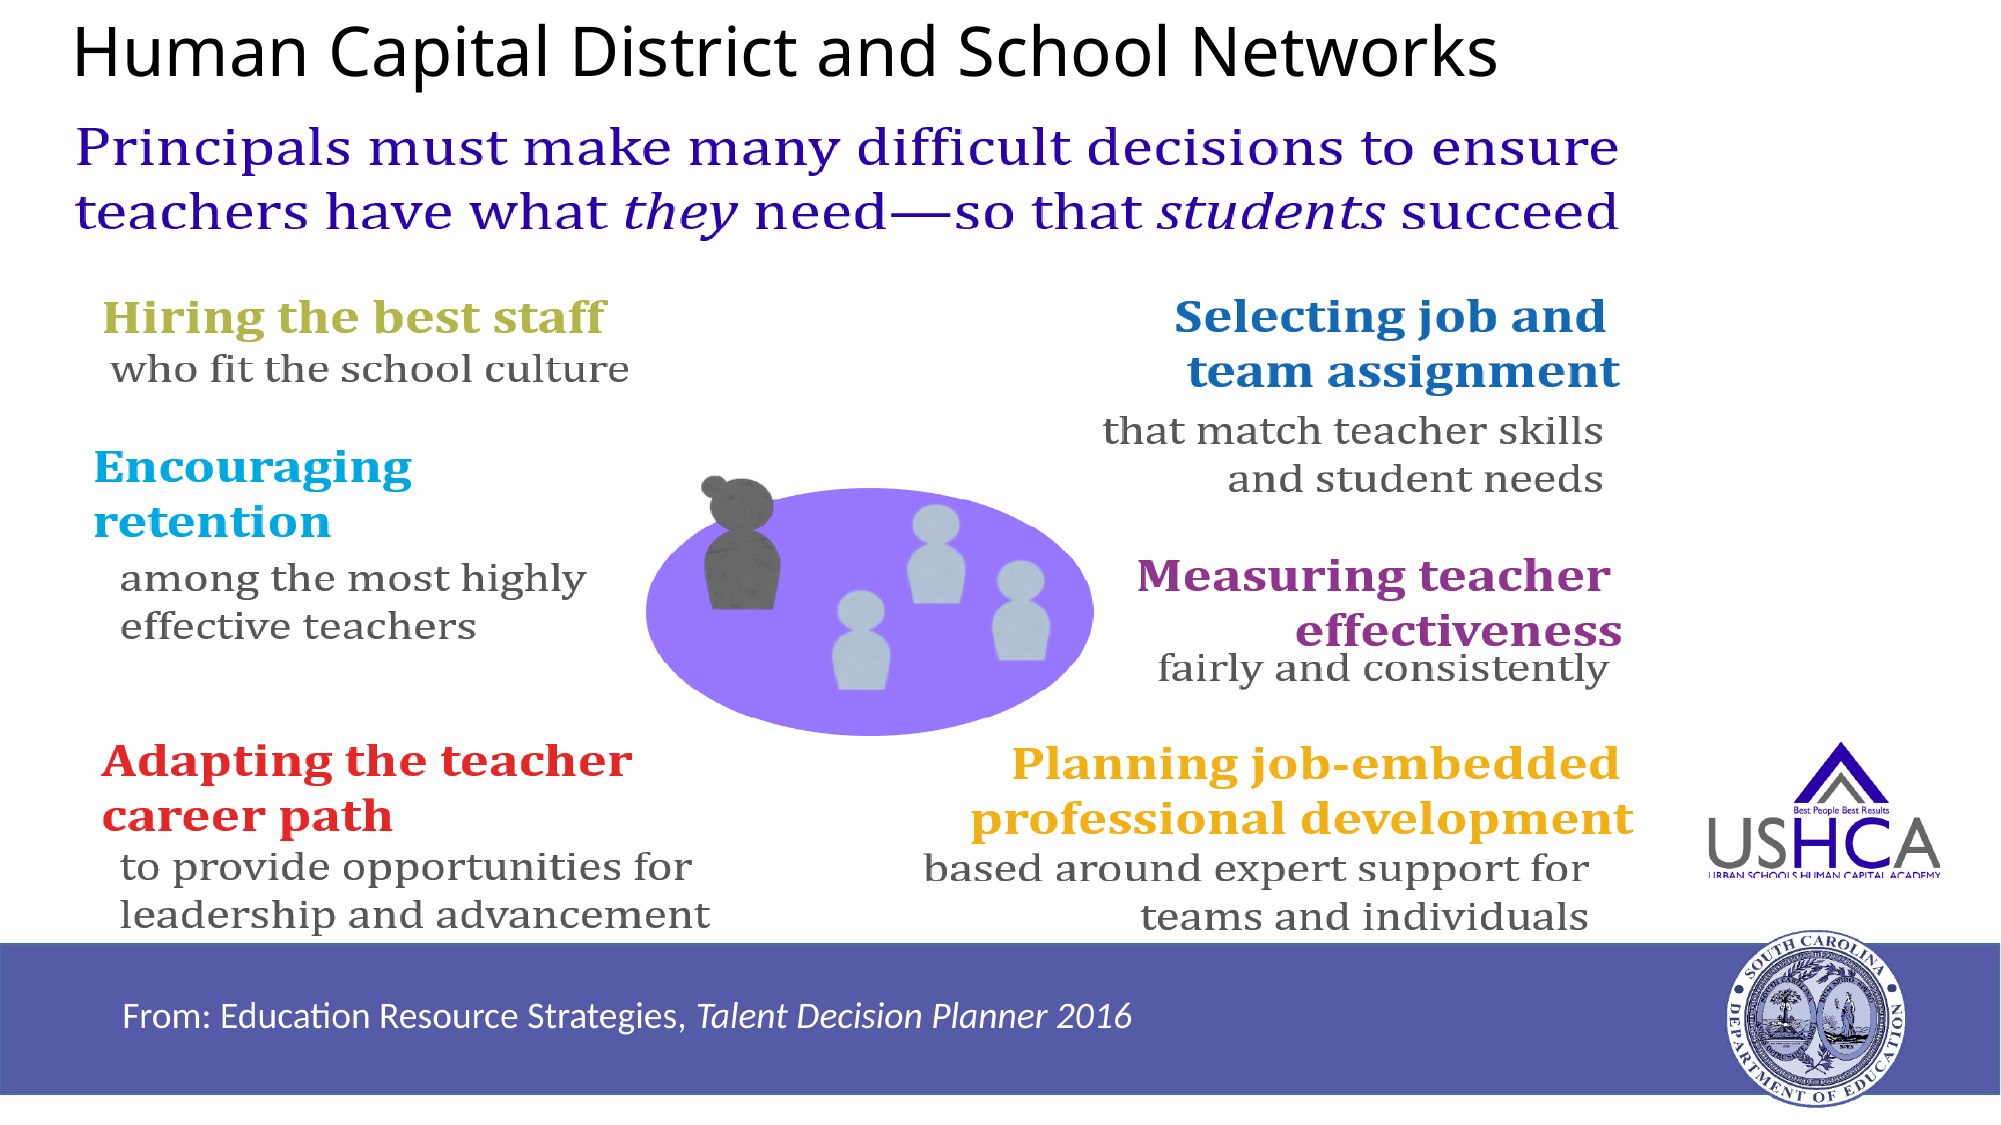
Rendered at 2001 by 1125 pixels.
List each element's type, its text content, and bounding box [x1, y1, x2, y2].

picture [34, 91, 1675, 962]
picture [1708, 741, 1941, 878]
title Human Capital District and School Networks [56, 9, 1857, 190]
text_box From: Education Resource Strategies, Talent Decision Planner 2016 [107, 983, 1166, 1034]
picture [1723, 928, 1907, 1109]
